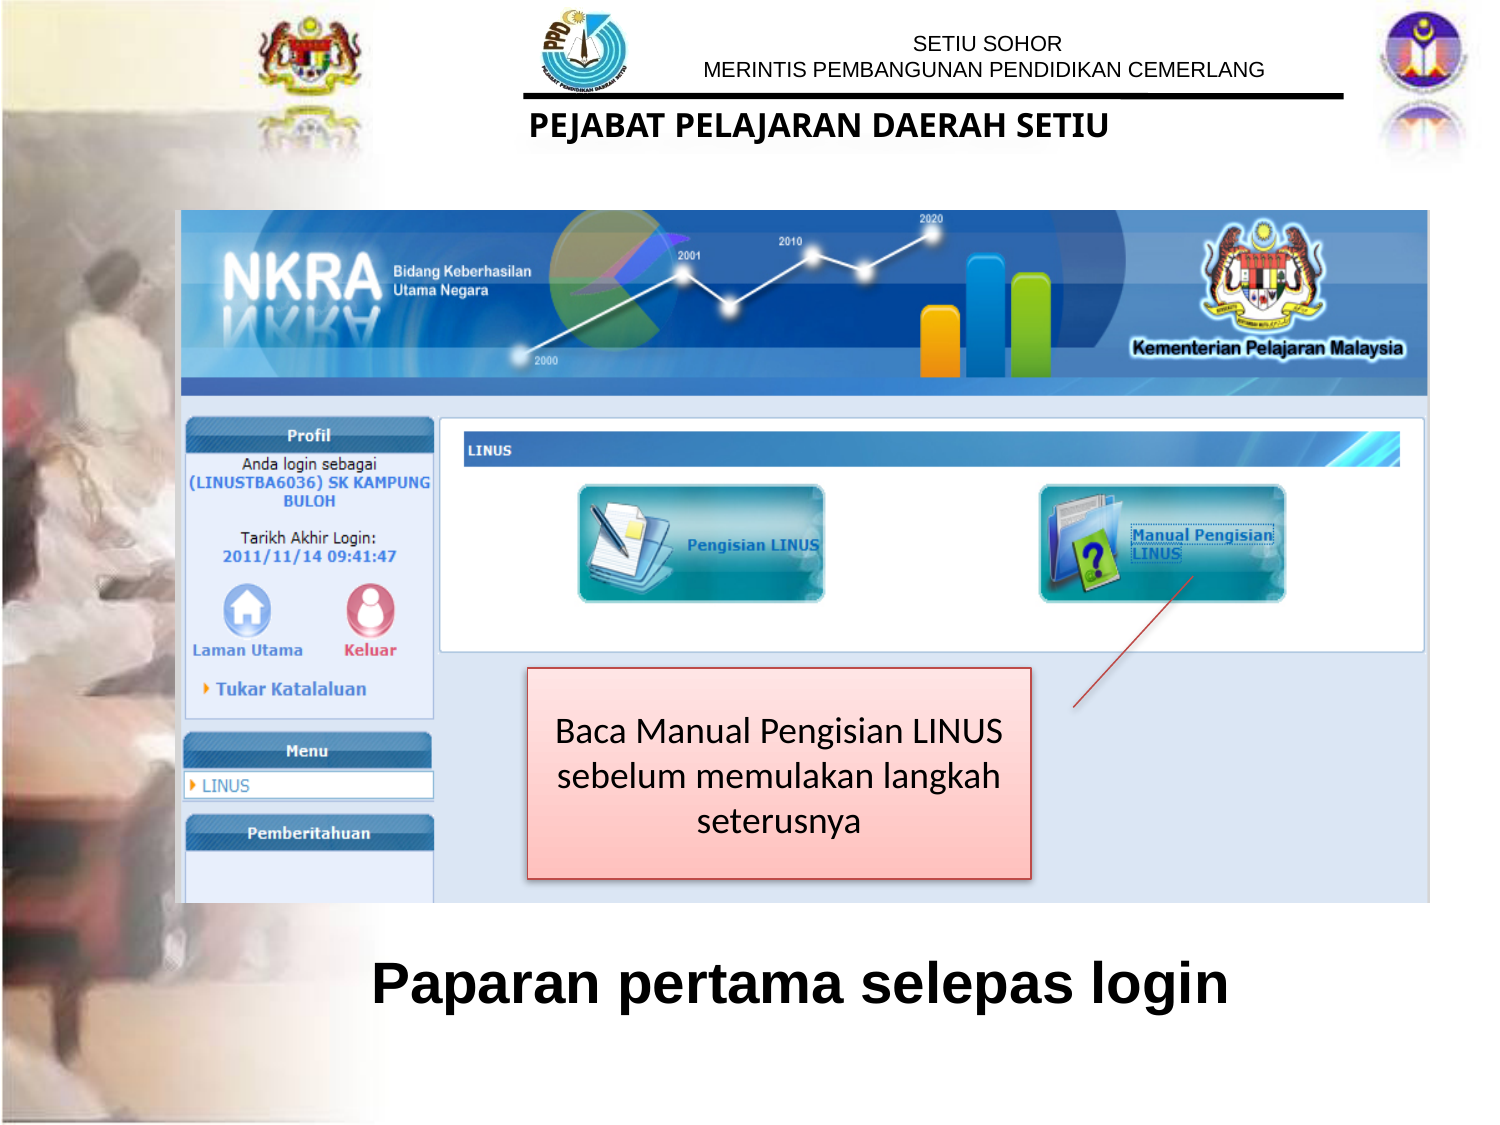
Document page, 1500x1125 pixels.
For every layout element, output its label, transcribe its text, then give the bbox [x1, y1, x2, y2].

picture [1, 0, 1500, 1125]
text_box Paparan pertama selepas login [356, 937, 1246, 1023]
